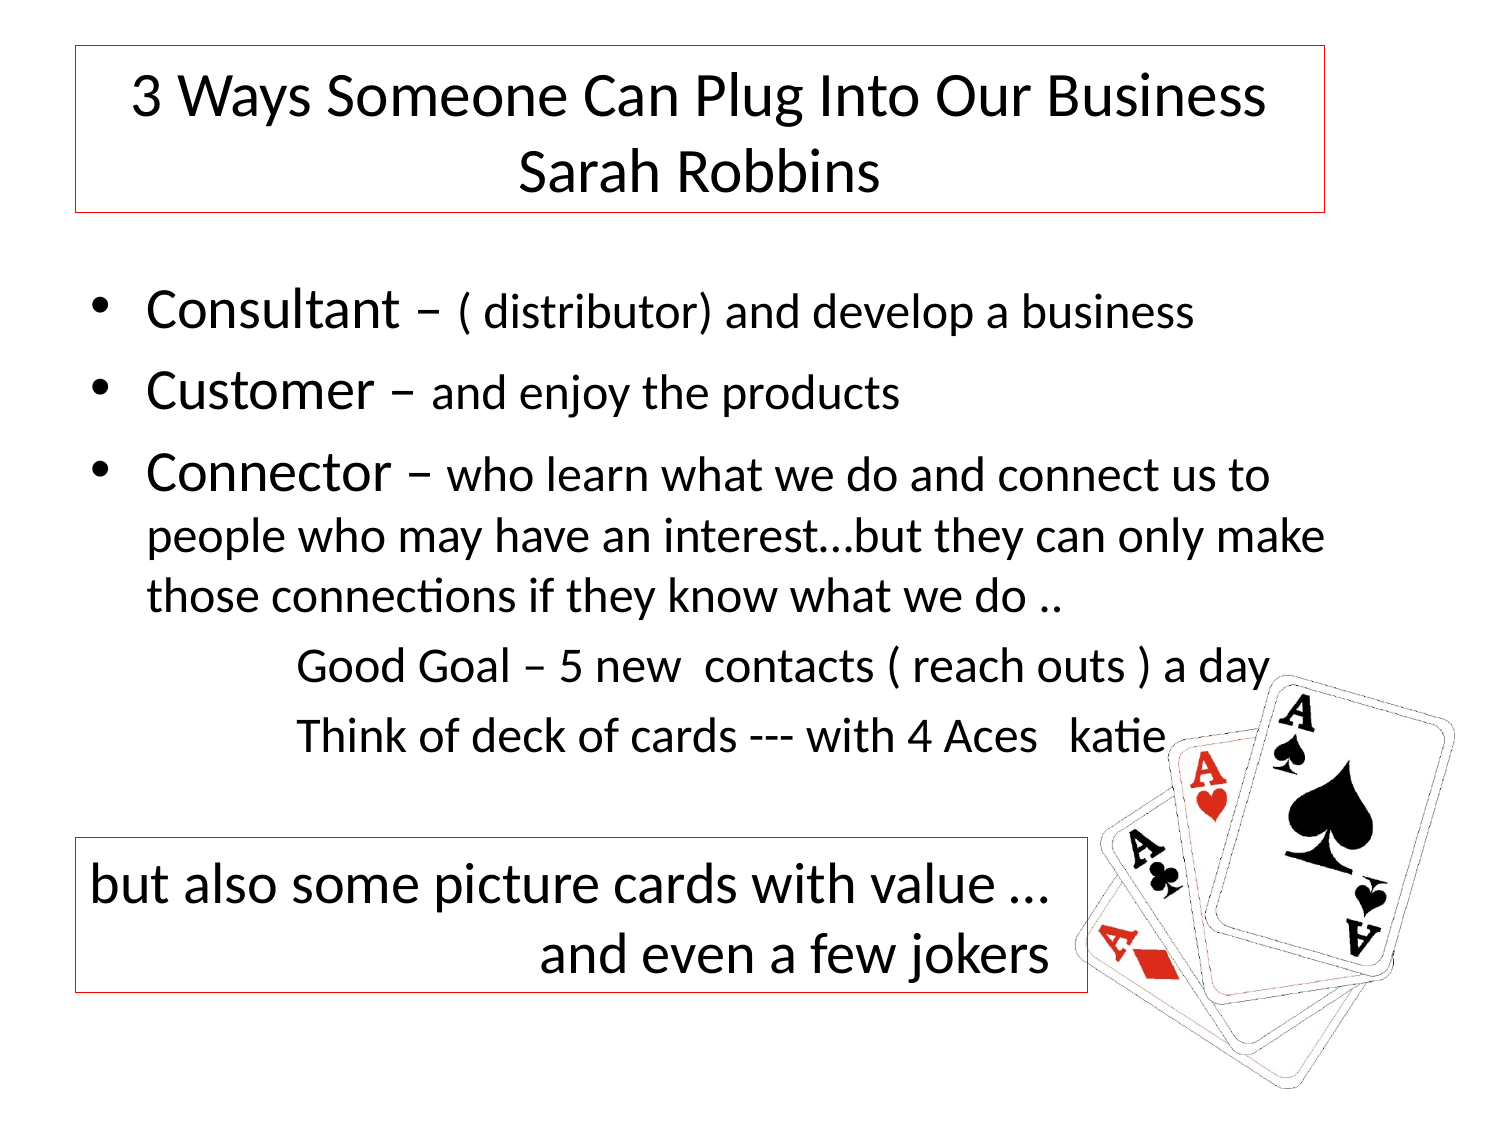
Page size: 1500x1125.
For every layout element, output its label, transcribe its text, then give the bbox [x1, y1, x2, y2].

picture [1074, 674, 1455, 1089]
list Consultant – ( distributor) and develop a business Customer – and enjoy the products Connector – who learn what we do and connect us to people who may have an interest…but they can only make those connections if they know what we do .. Good Goal – 5 new contacts ( reach outs ) a day Think of deck of cards --- with 4 Aces katie [75, 262, 1425, 800]
text_box but also some picture cards with value … and even a few jokers [75, 837, 1069, 993]
title 3 Ways Someone Can Plug Into Our Business Sarah Robbins [75, 45, 1325, 213]
